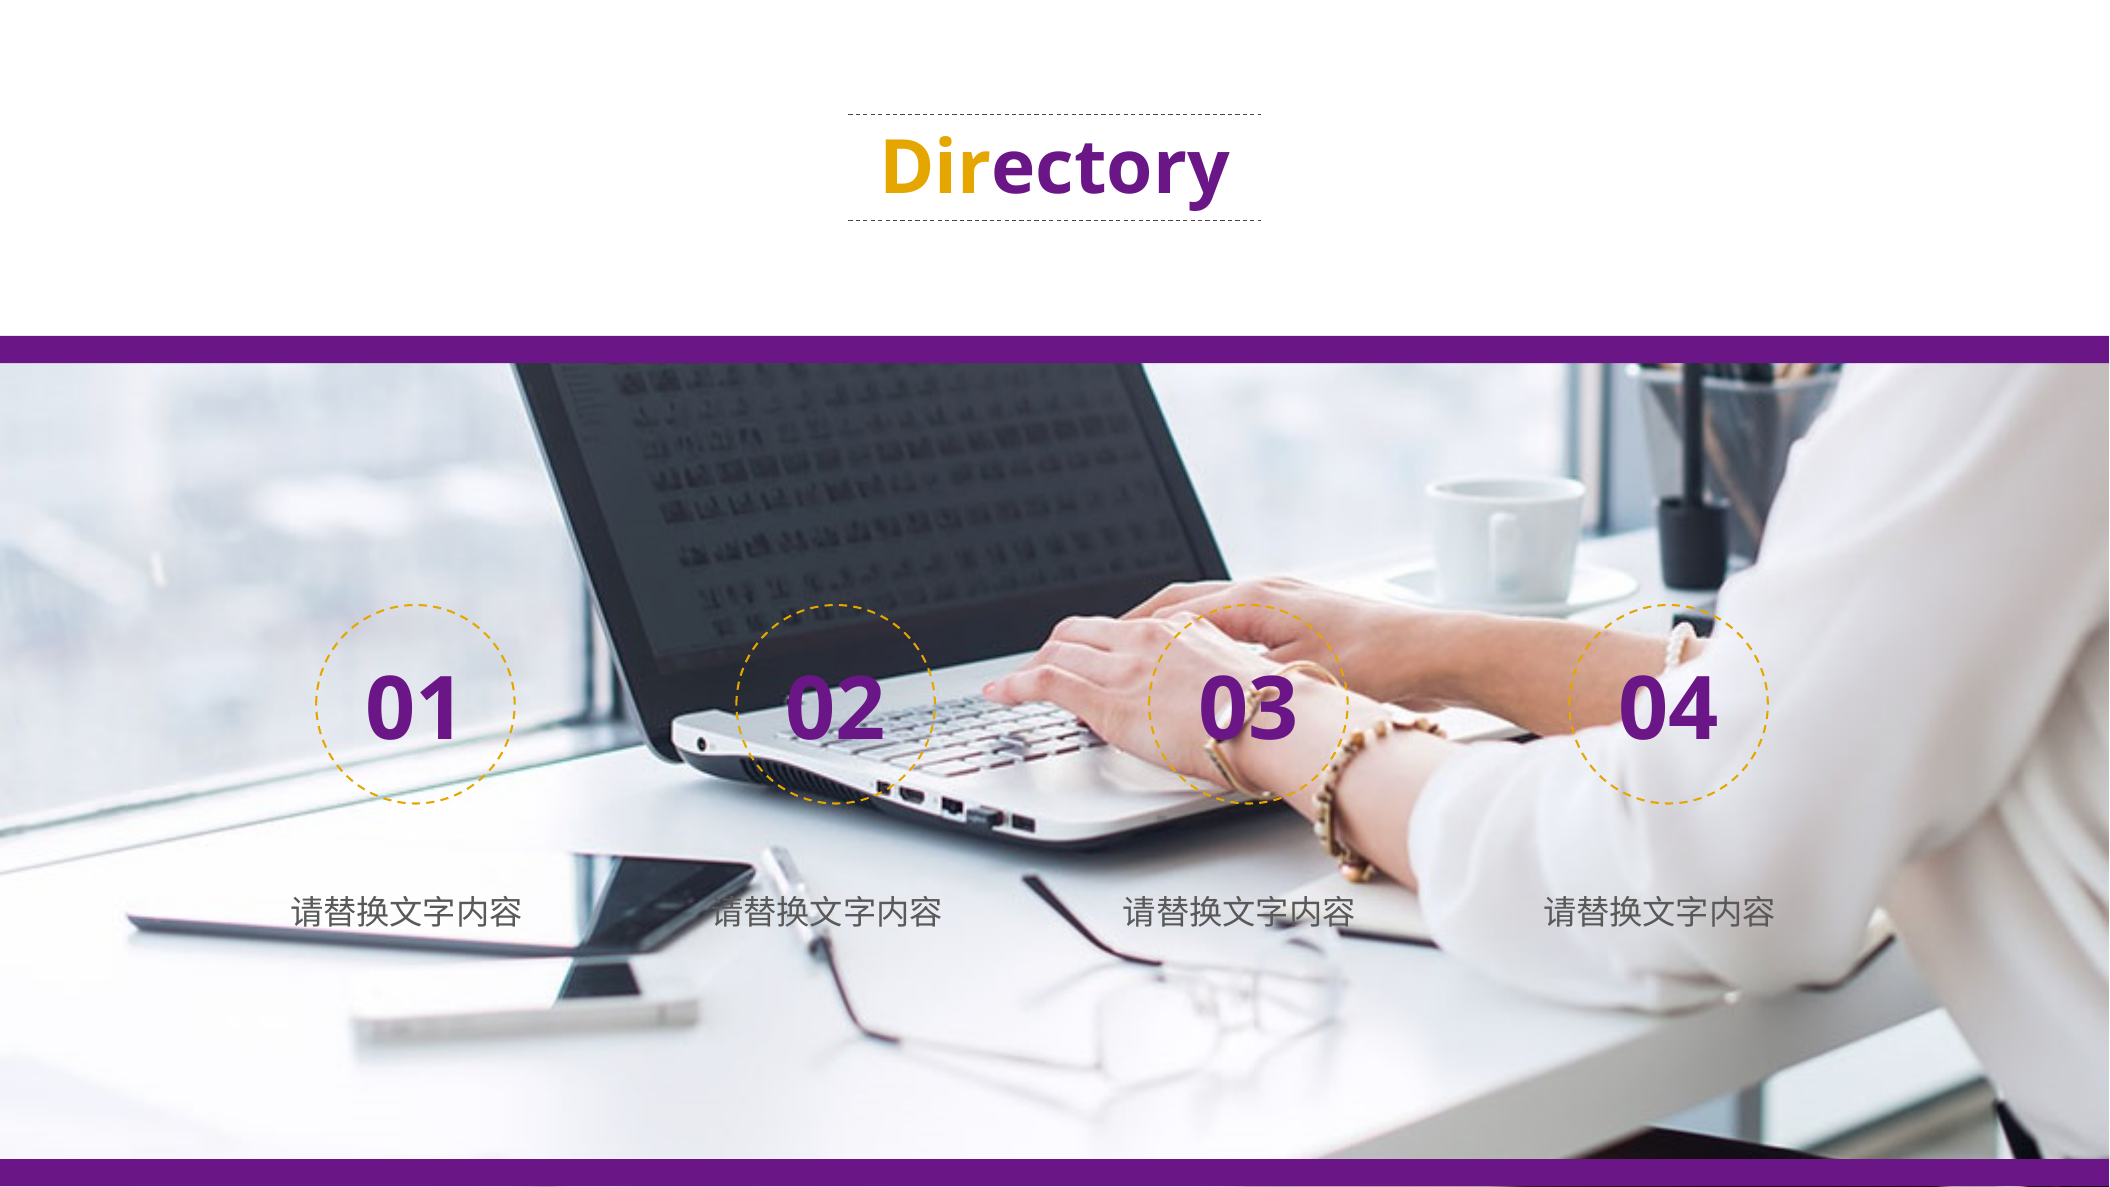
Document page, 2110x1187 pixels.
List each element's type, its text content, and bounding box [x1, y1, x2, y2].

text_box [0, 335, 2110, 364]
text_box [0, 364, 2110, 1158]
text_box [848, 114, 1261, 221]
text_box 请替换文字内容 [1528, 883, 1837, 939]
text_box 请替换文字内容 [1108, 883, 1417, 939]
text_box 04 [1568, 604, 1769, 805]
text_box 请替换文字内容 [695, 883, 1004, 939]
text_box 请替换文字内容 [275, 883, 584, 939]
text_box Directory [800, 111, 1309, 217]
text_box [0, 1158, 2110, 1187]
text_box 02 [735, 604, 936, 805]
text_box 03 [1148, 604, 1349, 805]
text_box 01 [315, 604, 516, 805]
